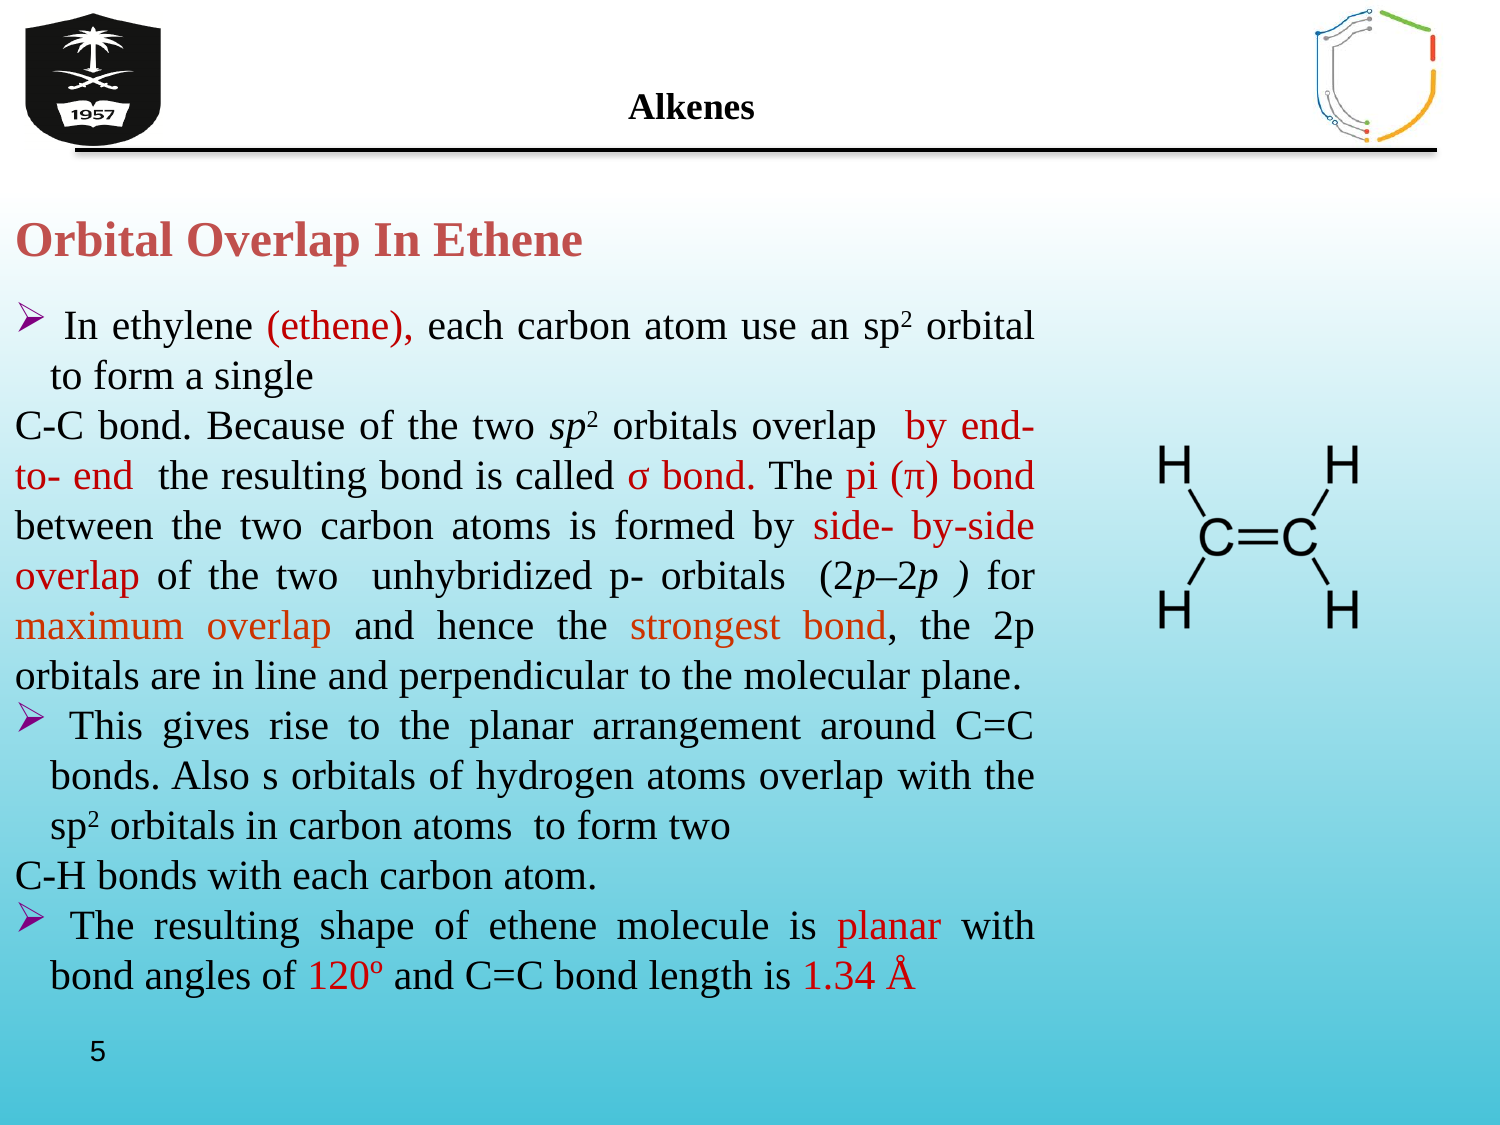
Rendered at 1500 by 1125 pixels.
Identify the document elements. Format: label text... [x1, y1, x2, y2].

text_box Orbital Overlap In Ethene [0, 199, 675, 274]
picture [1287, 0, 1463, 165]
text_box 5 [75, 1024, 425, 1103]
text_box Alkenes [613, 74, 771, 135]
picture [24, 12, 163, 151]
text_box In ethylene (ethene), each carbon atom use an sp2 orbital to form a single C-C bond. Because of the two sp2 orbitals overlap by end- to- end the resulting bond is called σ bond. The pi (π) bond between the two carbon atoms is formed by side- by-side overlap of the two unhybridized p- orbitals (2p–2p ) for maximum overlap and hence the strongest bond, the 2p orbitals are in line and perpendicular to the molecular plane. This gives rise to the planar arrangement around C=C bonds. Also s orbitals of hydrogen atoms overlap with the sp2 orbitals in carbon atoms to form two C-H bonds with each carbon atom. The resulting shape of ethene molecule is planar with bond angles of 120º and C=C bond length is 1.34 Å [0, 290, 1050, 1006]
picture [1149, 434, 1368, 638]
